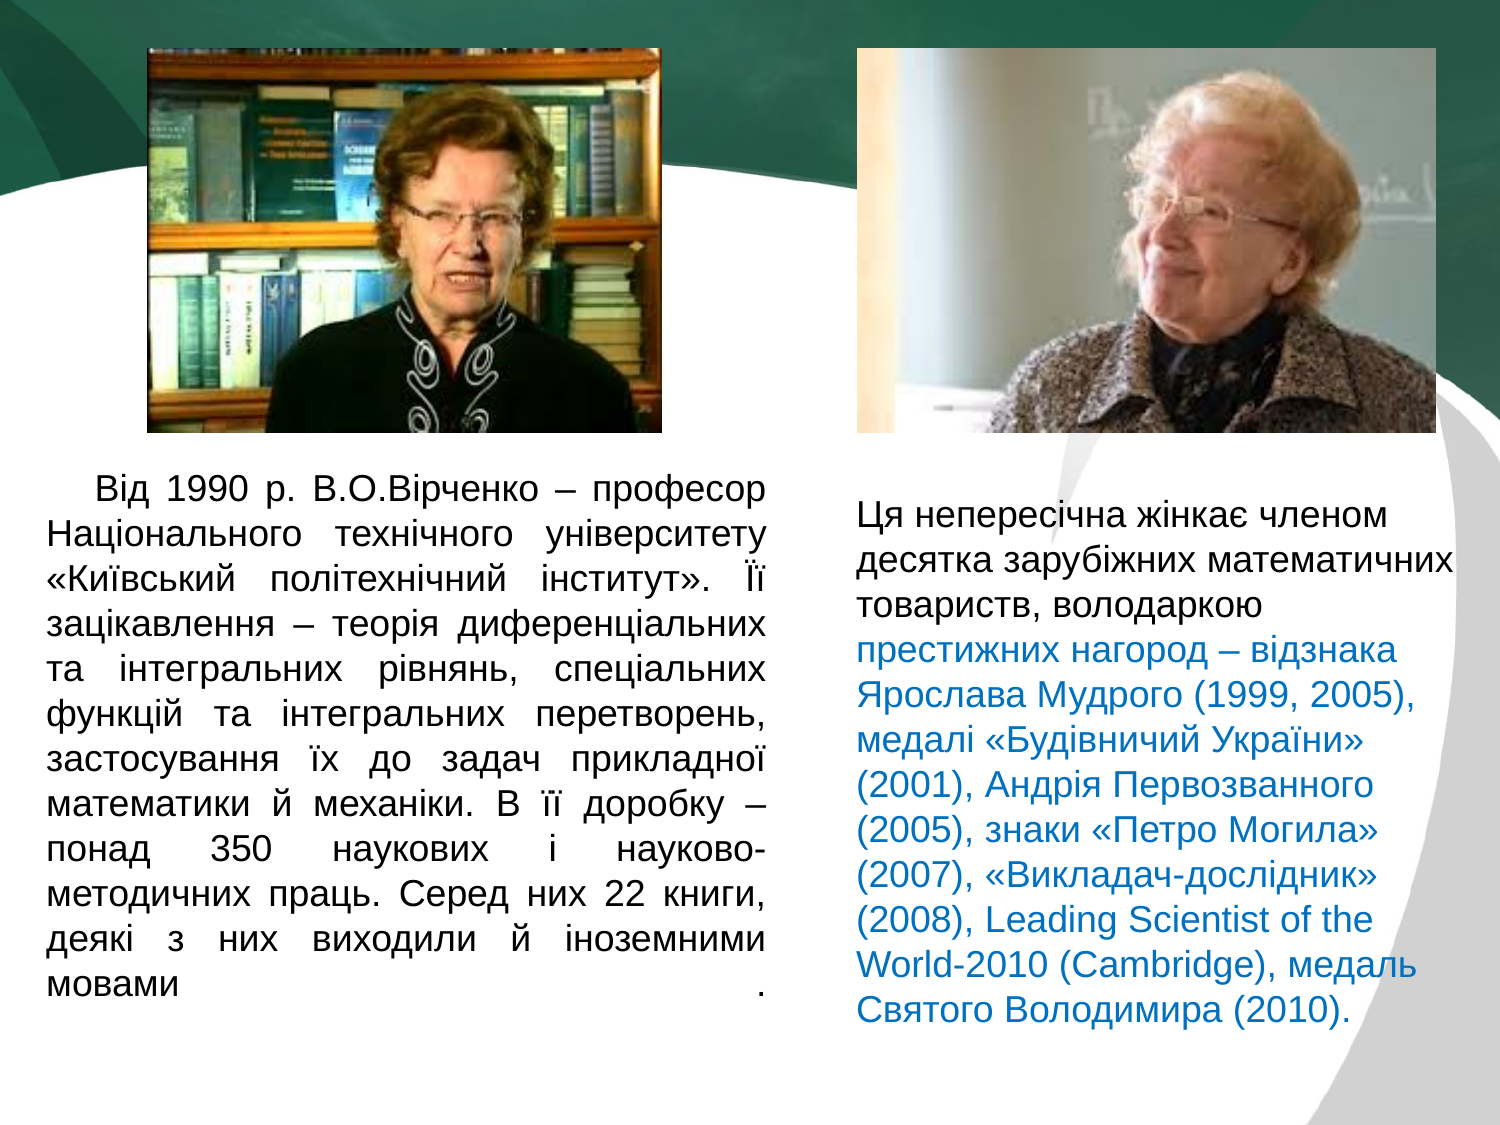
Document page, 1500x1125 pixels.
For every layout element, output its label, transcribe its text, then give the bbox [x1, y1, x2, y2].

picture [0, 0, 1500, 1125]
text_box Від 1990 р. В.О.Вірченко – професор Національного технічного університету «Київський політехнічний інститут». Її зацікавлення – теорія диференціальних та інтегральних рівнянь, спеціальних функцій та інтегральних перетворень, застосування їх до задач прикладної математики й механіки. В її доробку – понад 350 наукових і науково-методичних праць. Серед них 22 книги, деякі з них виходили й іноземними мовами . [31, 456, 782, 1056]
text_box Ця непересічна жінкає членом десятка зарубіжних математичних товариств, володаркою престижних нагород – відзнака Ярослава Мудрого (1999, 2005), медалі «Будівничий України» (2001), Андрія Первозванного (2005), знаки «Петро Могила» (2007), «Викладач-дослідник» (2008), Leading Scientist of the World-2010 (Cambridge), медаль Святого Володимира (2010). [841, 482, 1479, 1083]
